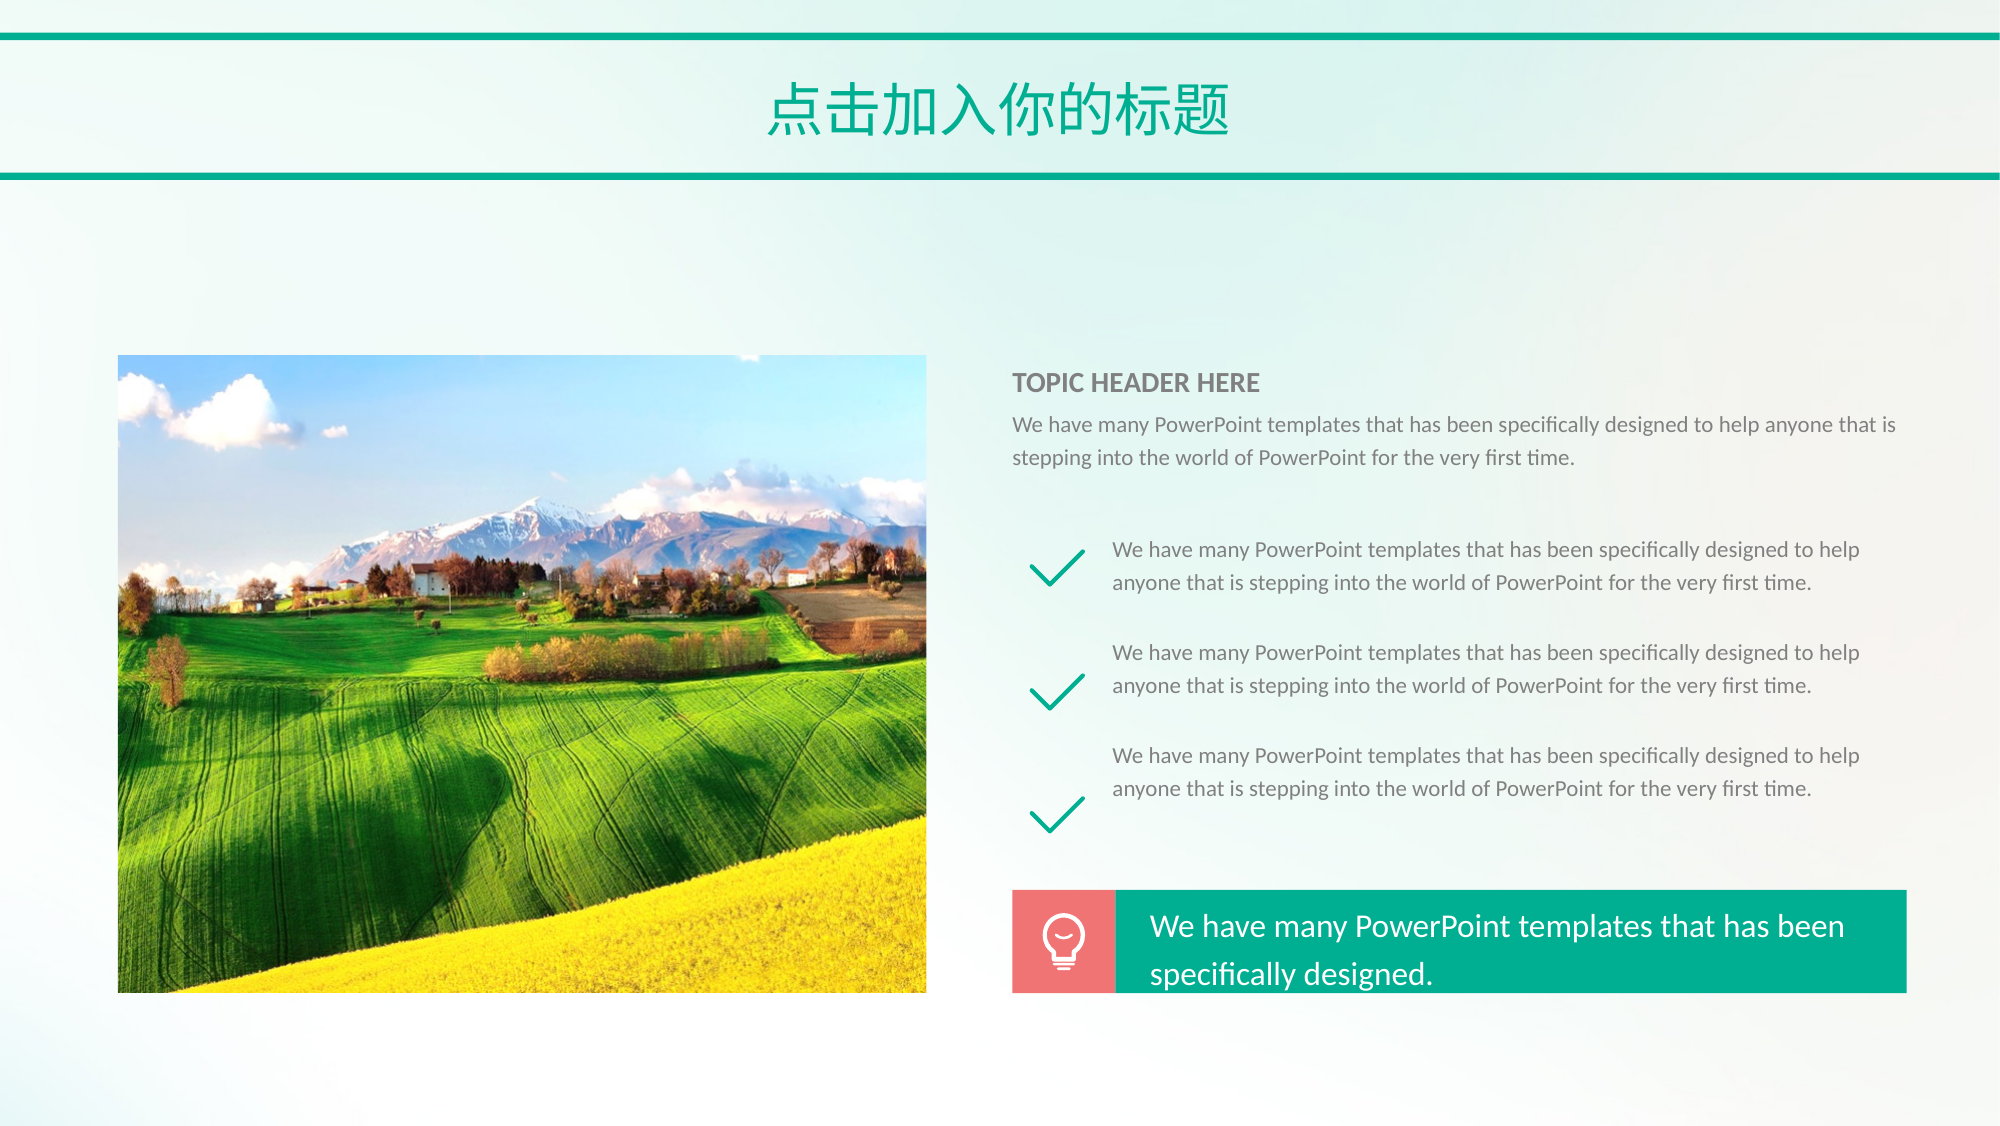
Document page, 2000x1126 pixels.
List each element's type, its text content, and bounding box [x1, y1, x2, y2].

text_box We have many PowerPoint templates that has been specifically designed to help anyone that is stepping into the world of PowerPoint for the very first time. We have many PowerPoint templates that has been specifically designed to help anyone that is stepping into the world of PowerPoint for the very first time. We have many PowerPoint templates that has been specifically designed to help anyone that is stepping into the world of PowerPoint for the very first time. [1112, 528, 1907, 802]
picture [0, 181, 2000, 1126]
text_box We have many PowerPoint templates that has been specifically designed. [1149, 896, 1873, 993]
text_box [1113, 888, 1909, 995]
text_box TOPIC HEADER HERE We have many PowerPoint templates that has been specifically designed to help anyone that is stepping into the world of PowerPoint for the very first time. [1012, 355, 1907, 471]
text_box [1029, 549, 1085, 587]
text_box [1029, 796, 1085, 834]
text_box [116, 354, 928, 995]
text_box [1042, 913, 1086, 966]
text_box [1056, 967, 1071, 971]
picture [0, 0, 2000, 32]
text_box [0, 32, 2000, 181]
text_box [1010, 888, 1113, 995]
text_box [1029, 673, 1085, 711]
